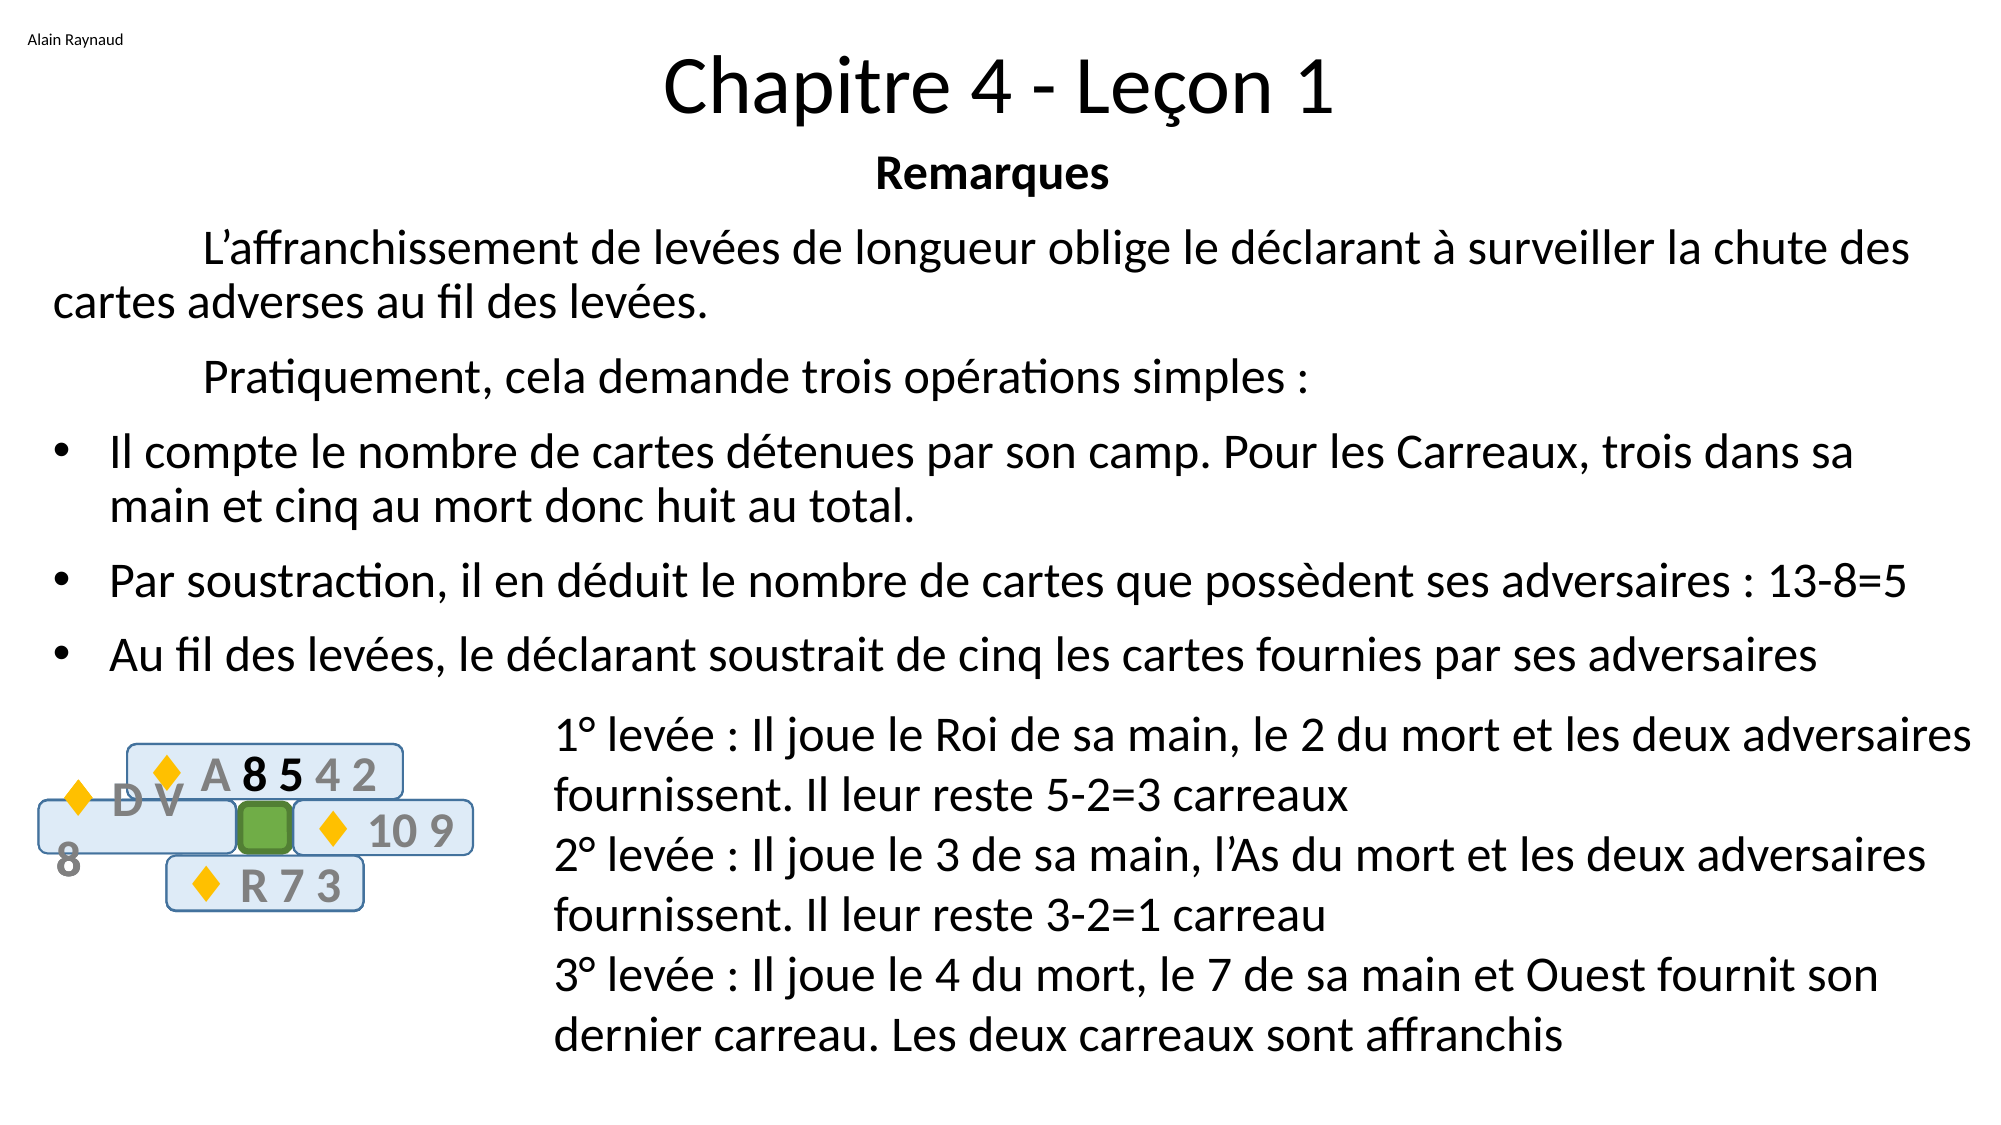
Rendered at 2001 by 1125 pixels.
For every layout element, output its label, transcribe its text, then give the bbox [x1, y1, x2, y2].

title Chapitre 4 - Leçon 1 [249, 38, 1750, 139]
text_box 1° levée : Il joue le Roi de sa main, le 2 du mort et les deux adversaires fournissent. Il leur reste 5-2=3 carreaux 2° levée : Il joue le 3 de sa main, l’As du mort et les deux adversaires fournissent. Il leur reste 3-2=1 carreau 3° levée : Il joue le 4 du mort, le 7 de sa main et Ouest fournit son dernier carreau. Les deux carreaux sont affranchis [538, 694, 1999, 1069]
text_box Alain Raynaud [12, 21, 147, 57]
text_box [38, 743, 473, 912]
subtitle Remarques L’affranchissement de levées de longueur oblige le déclarant à surveiller la chute des cartes adverses au fil des levées. Pratiquement, cela demande trois opérations simples : Il compte le nombre de cartes détenues par son camp. Pour les Carreaux, trois dans sa main et cinq au mort donc huit au total. Par soustraction, il en déduit le nombre de cartes que possèdent ses adversaires : 13-8=5 Au fil des levées, le déclarant soustrait de cinq les cartes fournies par ses adversaires [37, 139, 1948, 1088]
